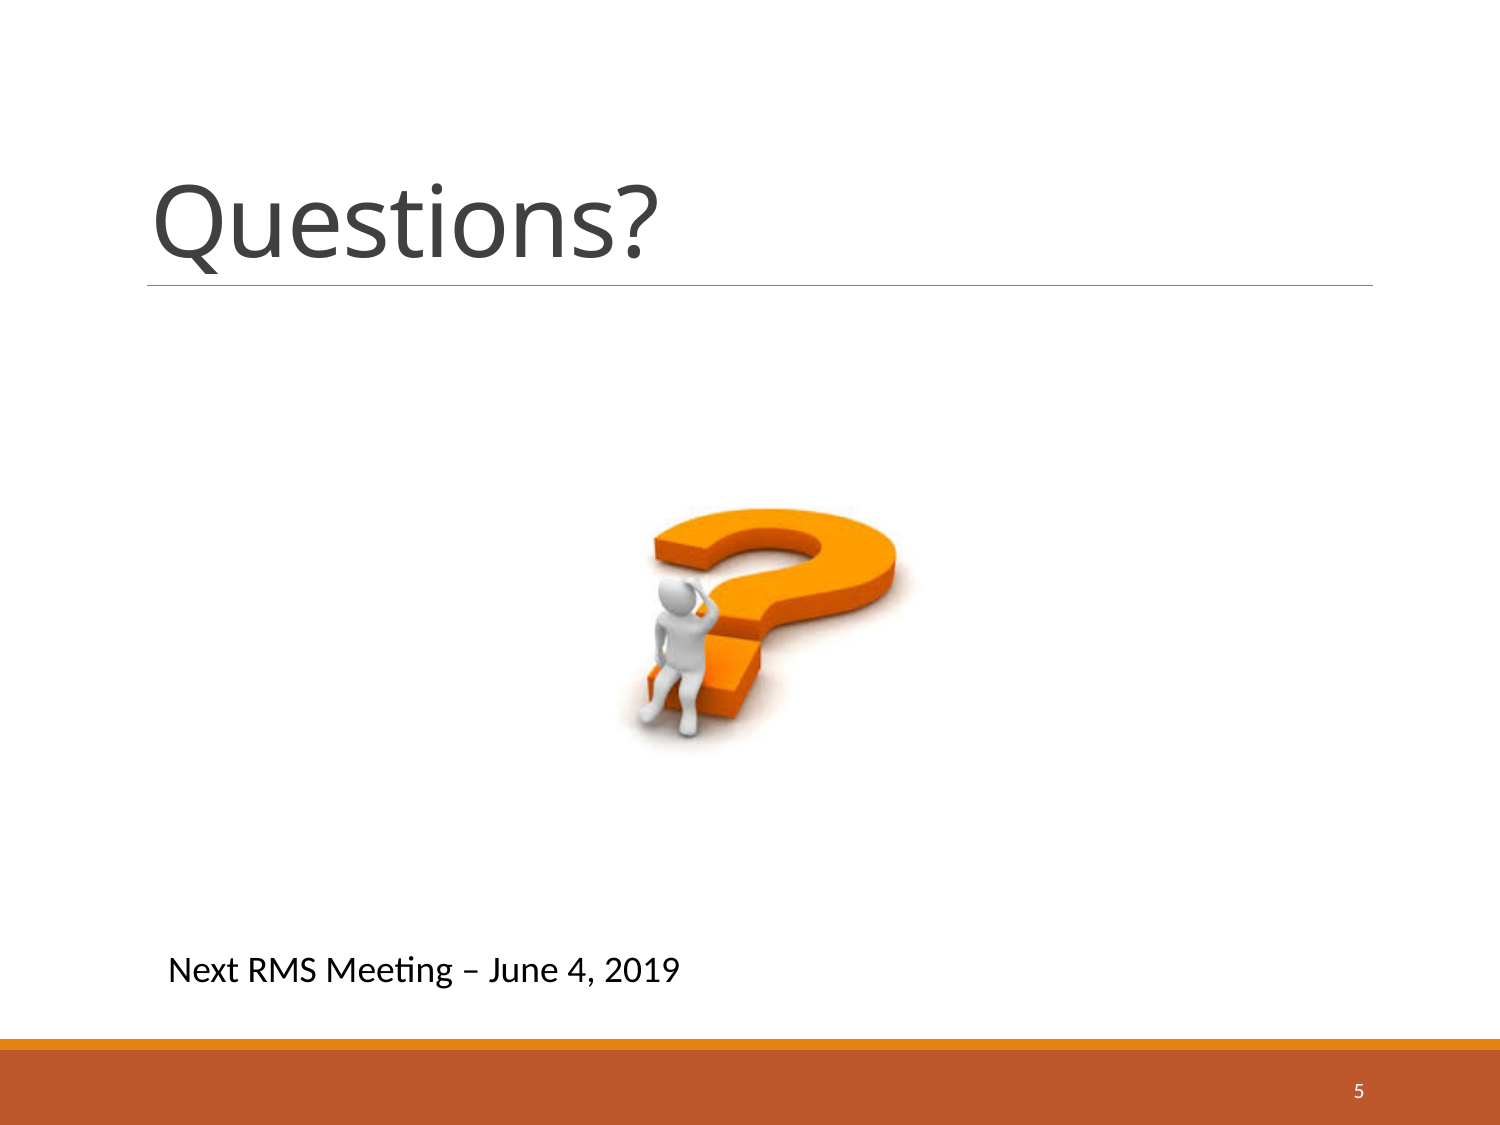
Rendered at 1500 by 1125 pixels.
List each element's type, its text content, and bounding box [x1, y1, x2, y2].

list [577, 456, 930, 810]
slide_number 5 [1218, 1059, 1380, 1120]
title Questions? [135, 47, 1373, 285]
text_box Next RMS Meeting – June 4, 2019 [153, 937, 696, 998]
